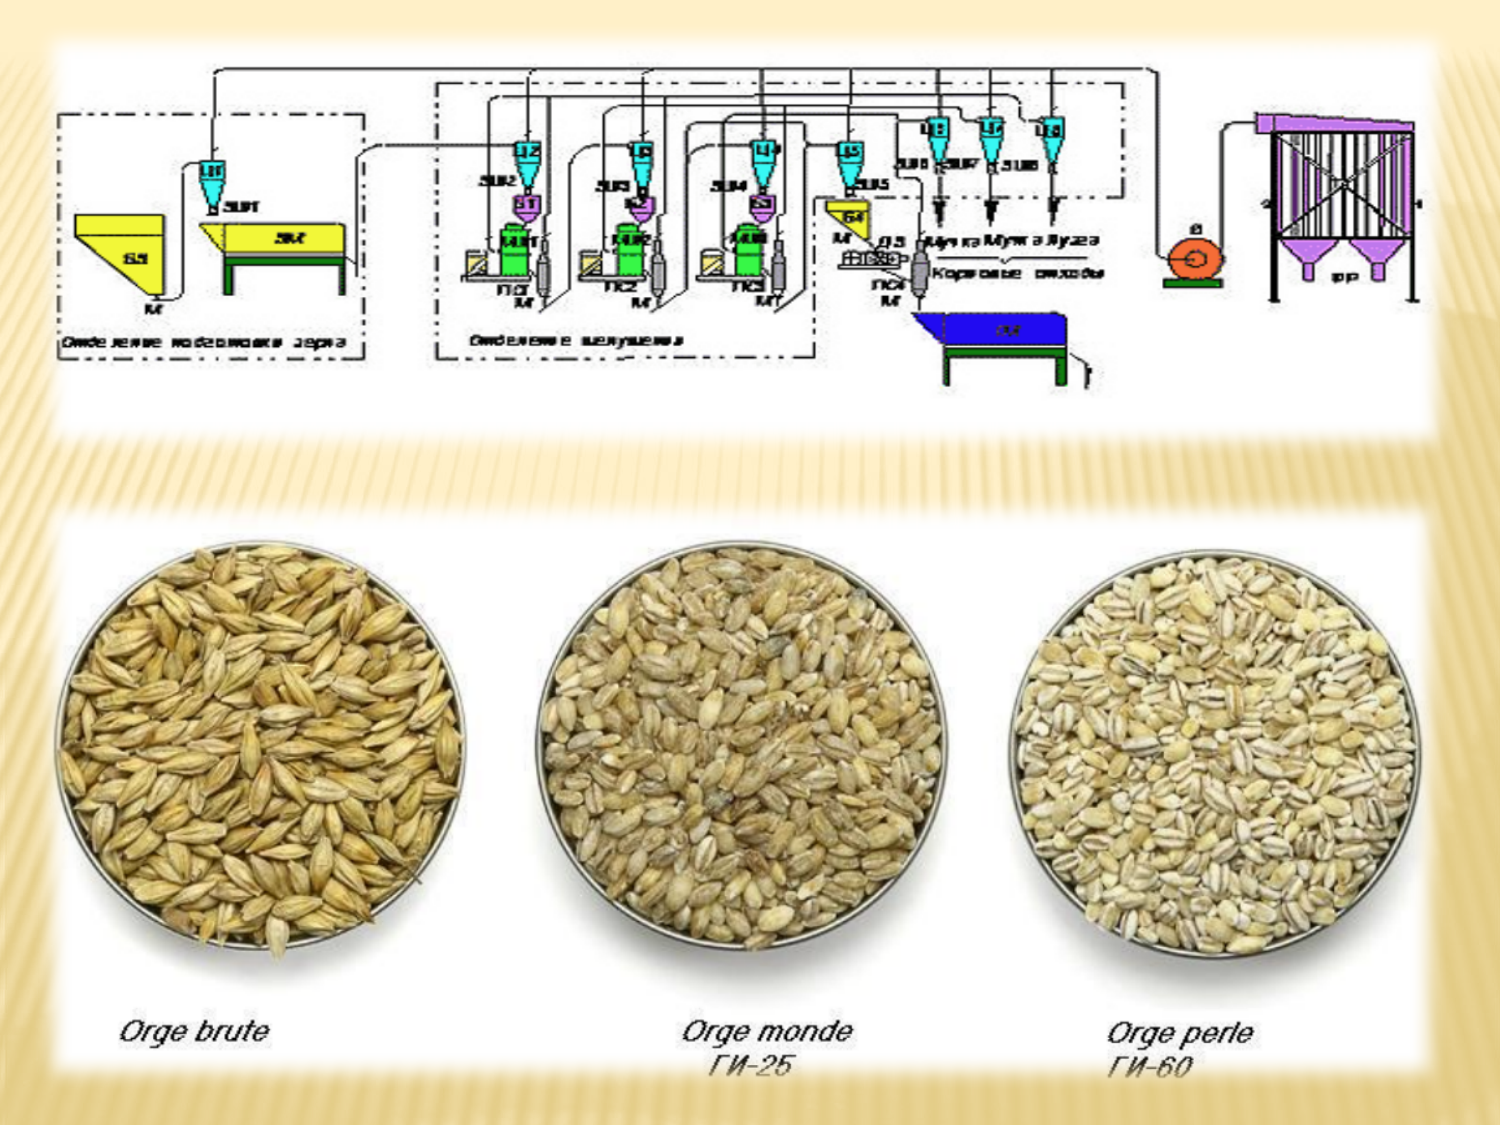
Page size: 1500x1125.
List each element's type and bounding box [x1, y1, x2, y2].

picture [34, 23, 1454, 458]
picture [34, 491, 1446, 1091]
